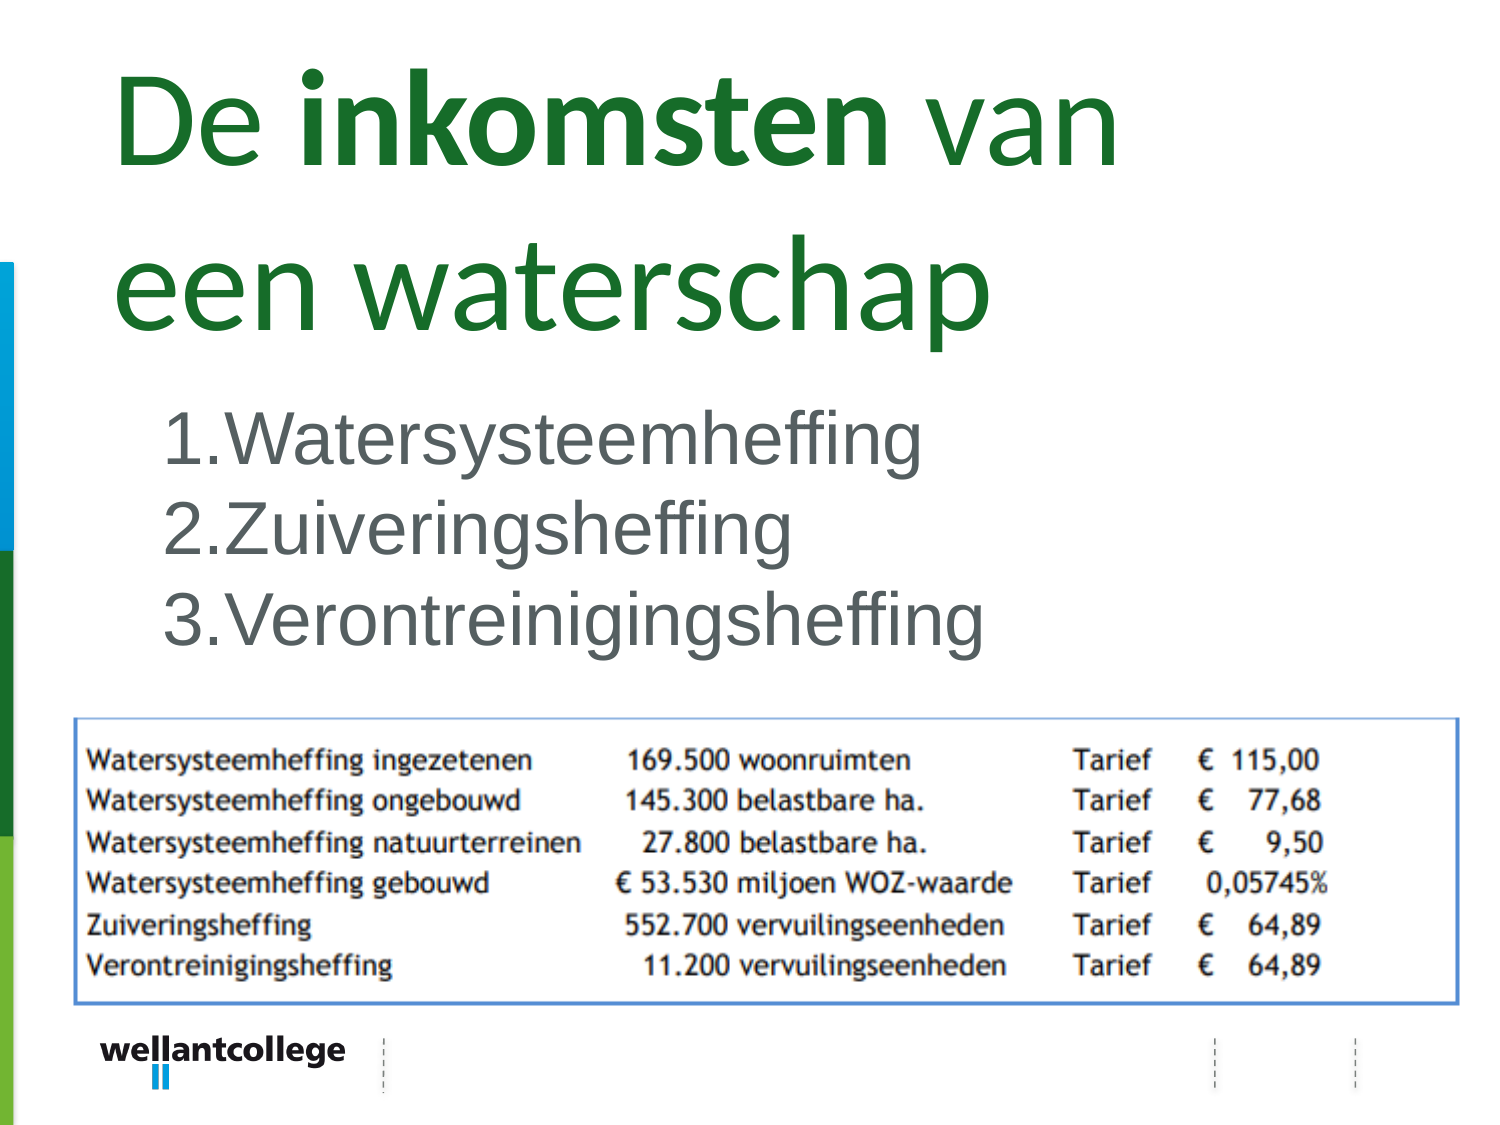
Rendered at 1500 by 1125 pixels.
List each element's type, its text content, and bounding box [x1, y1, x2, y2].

title De inkomsten van een waterschap [112, 38, 1350, 358]
text_box Watersysteemheffing Zuiveringsheffing Verontreinigingsheffing [147, 382, 1055, 668]
picture [71, 710, 1462, 1012]
